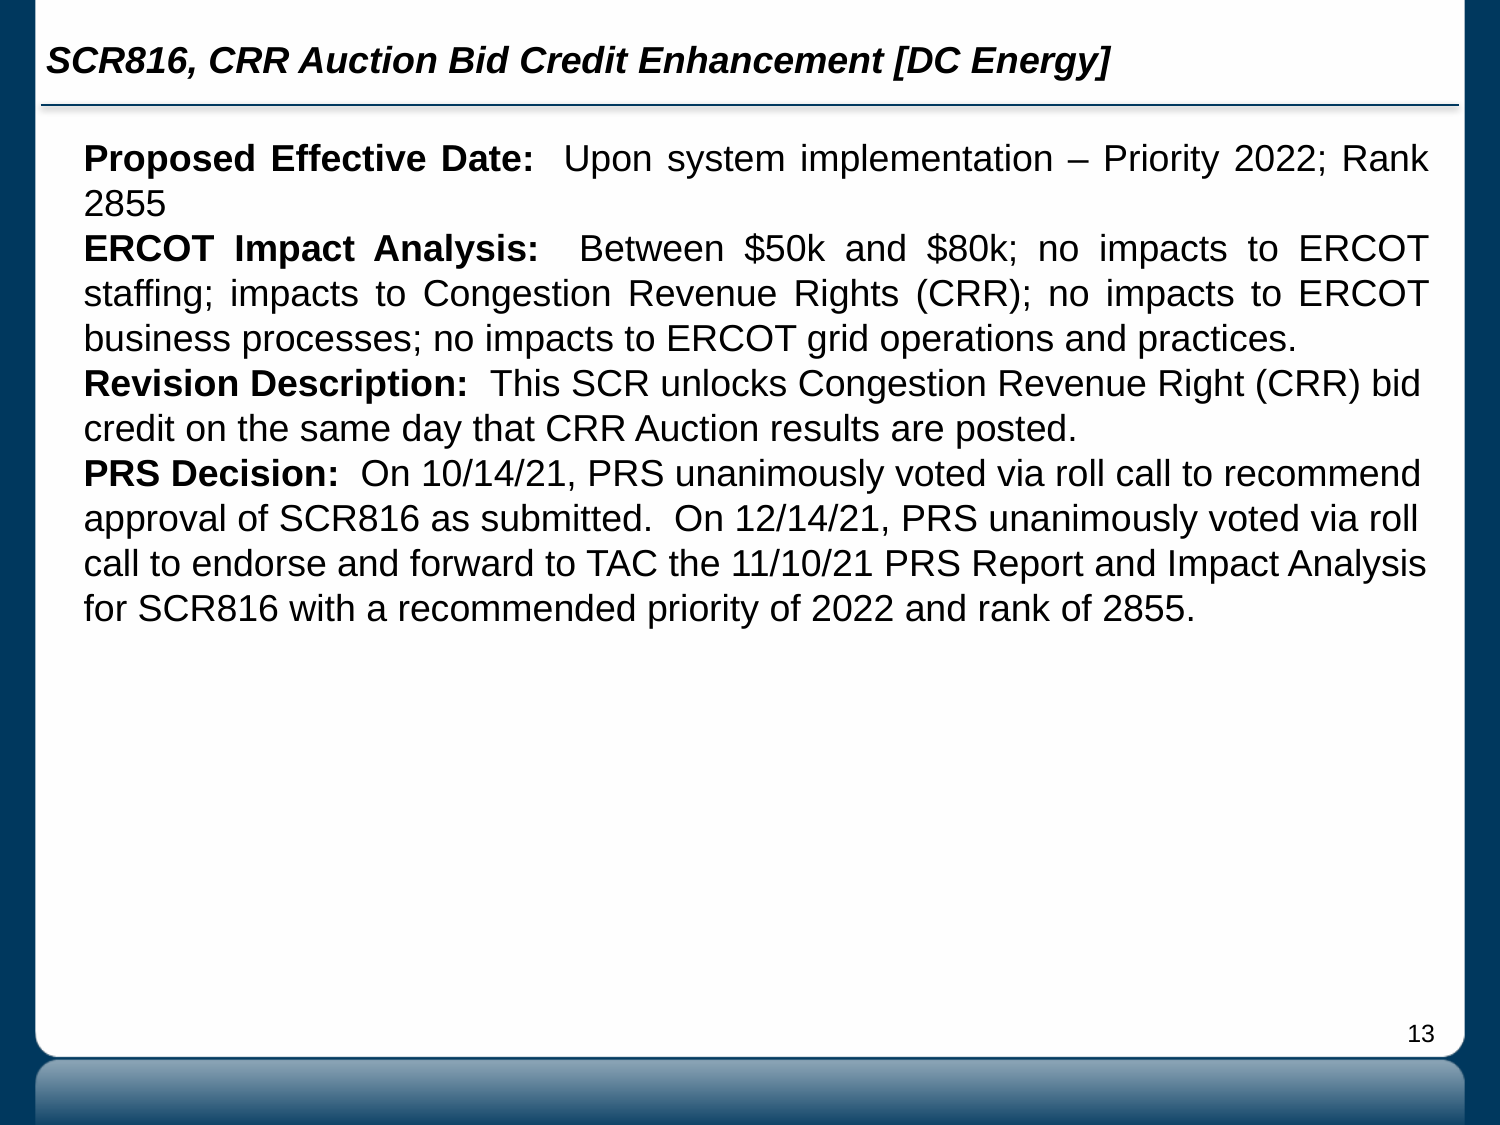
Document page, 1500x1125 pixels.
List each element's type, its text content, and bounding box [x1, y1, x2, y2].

picture [35, 0, 1465, 1125]
text_box Proposed Effective Date: Upon system implementation – Priority 2022; Rank 2855 ERCOT Impact Analysis: Between $50k and $80k; no impacts to ERCOT staffing; impacts to Congestion Revenue Rights (CRR); no impacts to ERCOT business processes; no impacts to ERCOT grid operations and practices. Revision Description: This SCR unlocks Congestion Revenue Right (CRR) bid credit on the same day that CRR Auction results are posted. PRS Decision: On 10/14/21, PRS unanimously voted via roll call to recommend approval of SCR816 as submitted. On 12/14/21, PRS unanimously voted via roll call to endorse and forward to TAC the 11/10/21 PRS Report and Impact Analysis for SCR816 with a recommended priority of 2022 and rank of 2855. [31, 126, 1444, 637]
title SCR816, CRR Auction Bid Credit Enhancement [DC Energy] [31, 20, 1464, 97]
